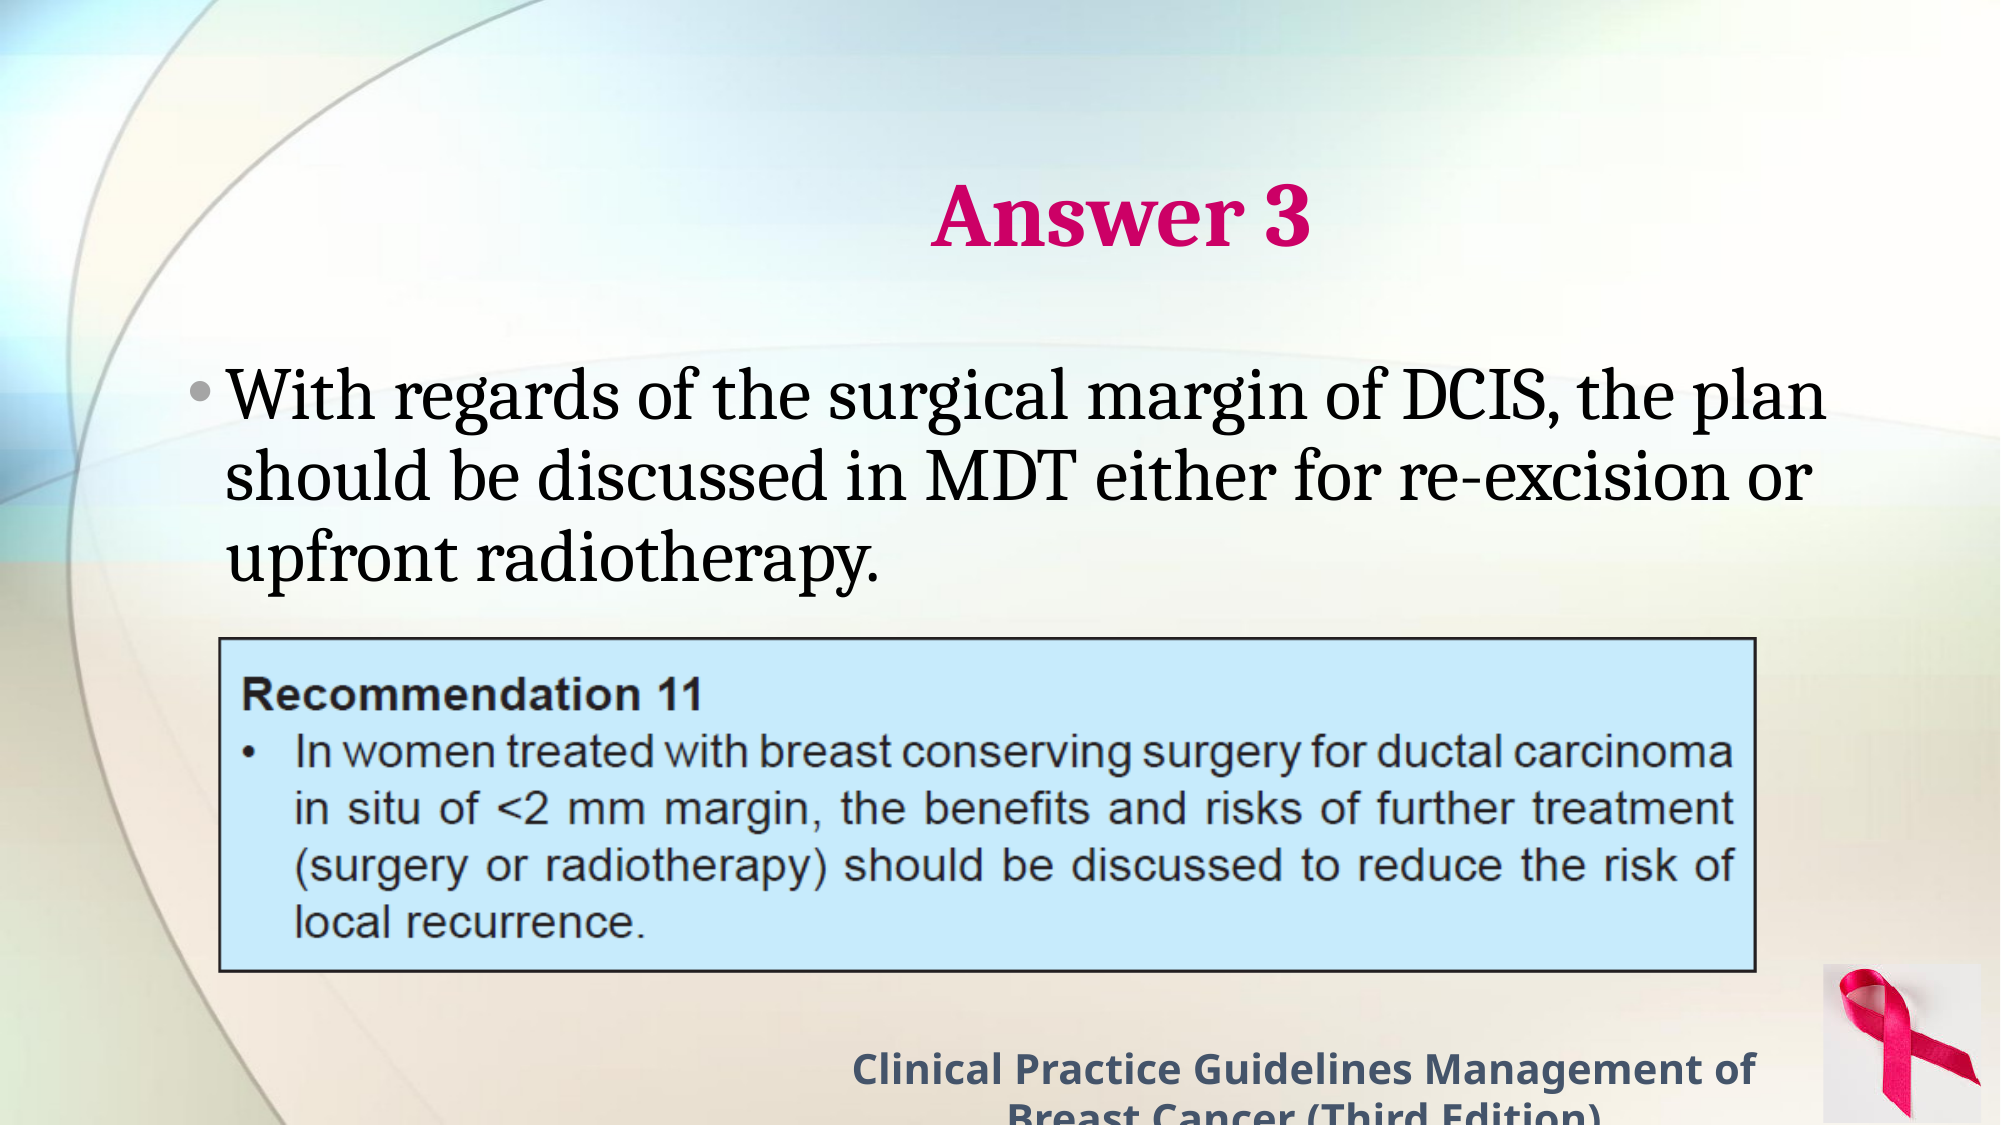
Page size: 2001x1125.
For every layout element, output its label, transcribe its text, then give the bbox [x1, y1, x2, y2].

picture [218, 637, 1758, 973]
picture [0, 0, 2001, 1125]
text_box Clinical Practice Guidelines Management of Breast Cancer (Third Edition) [788, 1035, 1820, 1125]
title Answer 3 [381, 100, 1863, 319]
list With regards of the surgical margin of DCIS, the plan should be discussed in MDT either for re-excision or upfront radiotherapy. [172, 347, 1863, 1061]
